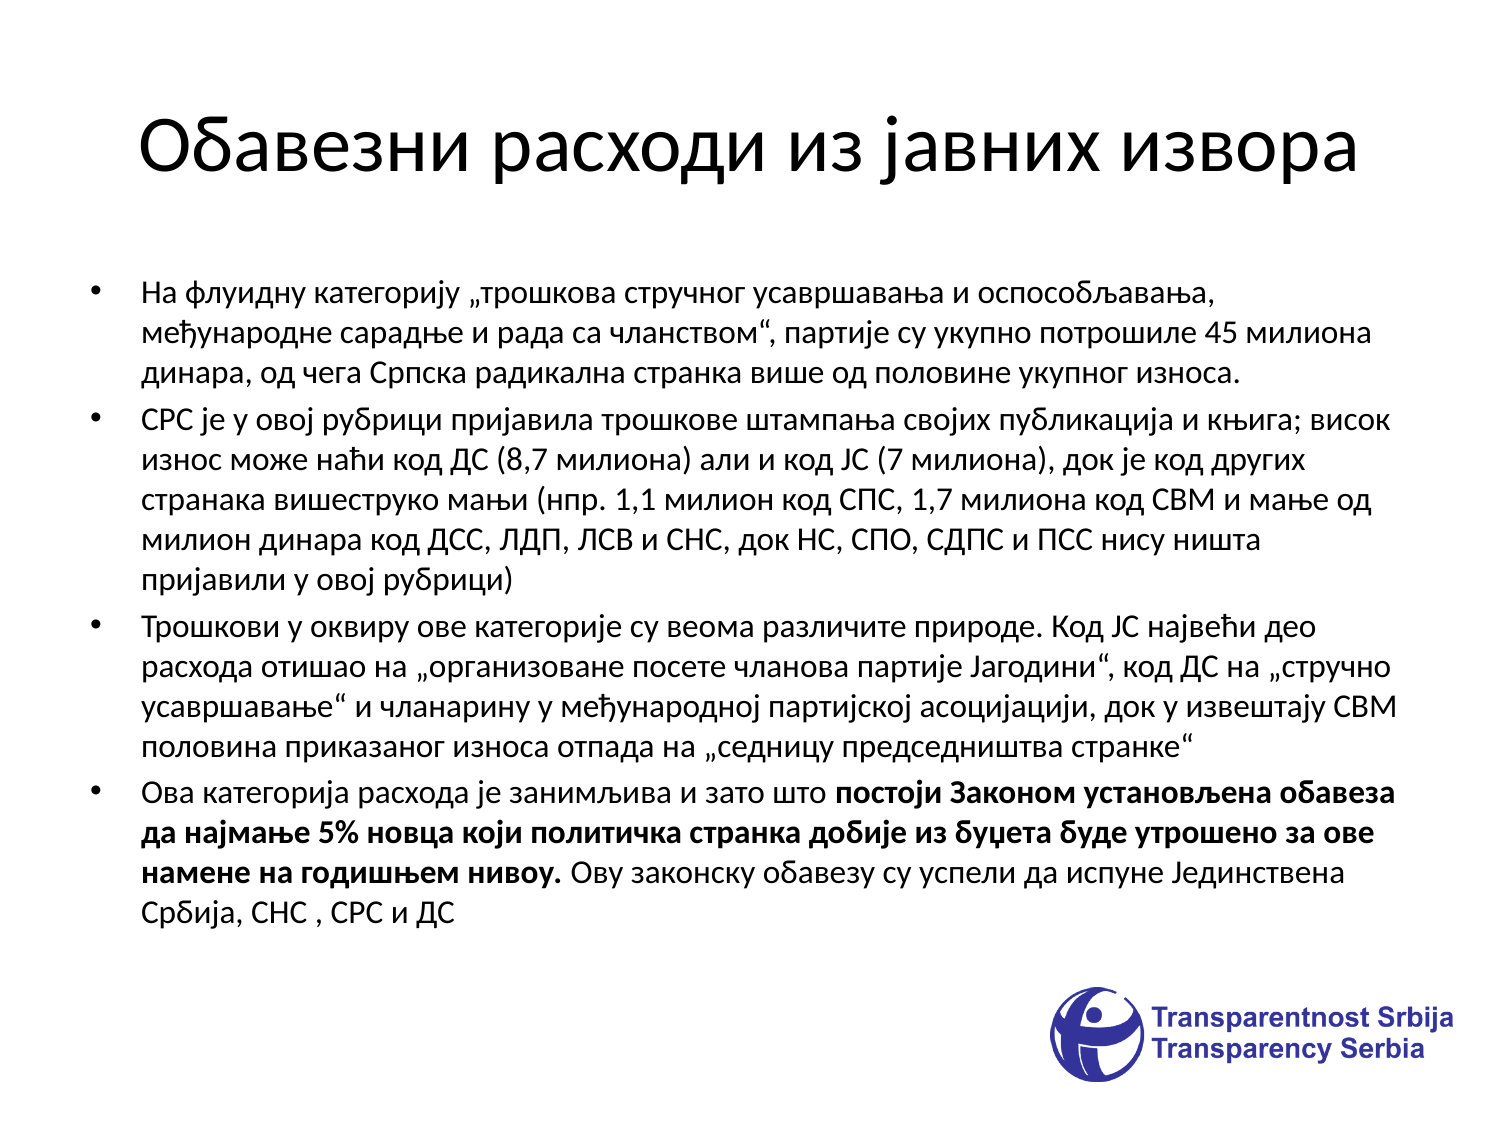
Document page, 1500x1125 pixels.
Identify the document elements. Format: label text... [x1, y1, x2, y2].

list На флуидну категорију „трошкова стручног усавршавања и оспособљавања, међународне сарадње и рада са чланством“, партије су укупно потрошиле 45 милиона динара, од чега Српска радикална странка више од половине укупног износа. СРС је у овој рубрици пријавила трошкове штампања својих публикација и књига; висок износ може наћи код ДС (8,7 милиона) али и код ЈС (7 милиона), док је код других странака вишеструко мањи (нпр. 1,1 милион код СПС, 1,7 милиона код СВМ и мање од милион динара код ДСС, ЛДП, ЛСВ и СНС, док НС, СПО, СДПС и ПСС нису ништа пријавили у овој рубрици) Трошкови у оквиру ове категорије су веома различите природе. Код ЈС највећи део расхода отишао на „организоване посете чланова партије Јагодини“, код ДС на „стручно усавршавање“ и чланарину у међународној партијској асоцијацији, док у извештају СВМ половина приказаног износа отпада на „седницу председништва странке“ Ова категорија расхода је занимљива и зато што постоји Законом установљена обавеза да најмање 5% новца који политичка странка добије из буџета буде утрошено за ове намене на годишњем нивоу. Ову законску обавезу су успели да испуне Јединствена Србија, СНС , СРС и ДС [75, 262, 1425, 1005]
picture [1050, 987, 1453, 1082]
title Обавезни расходи из јавних извора [75, 45, 1425, 233]
